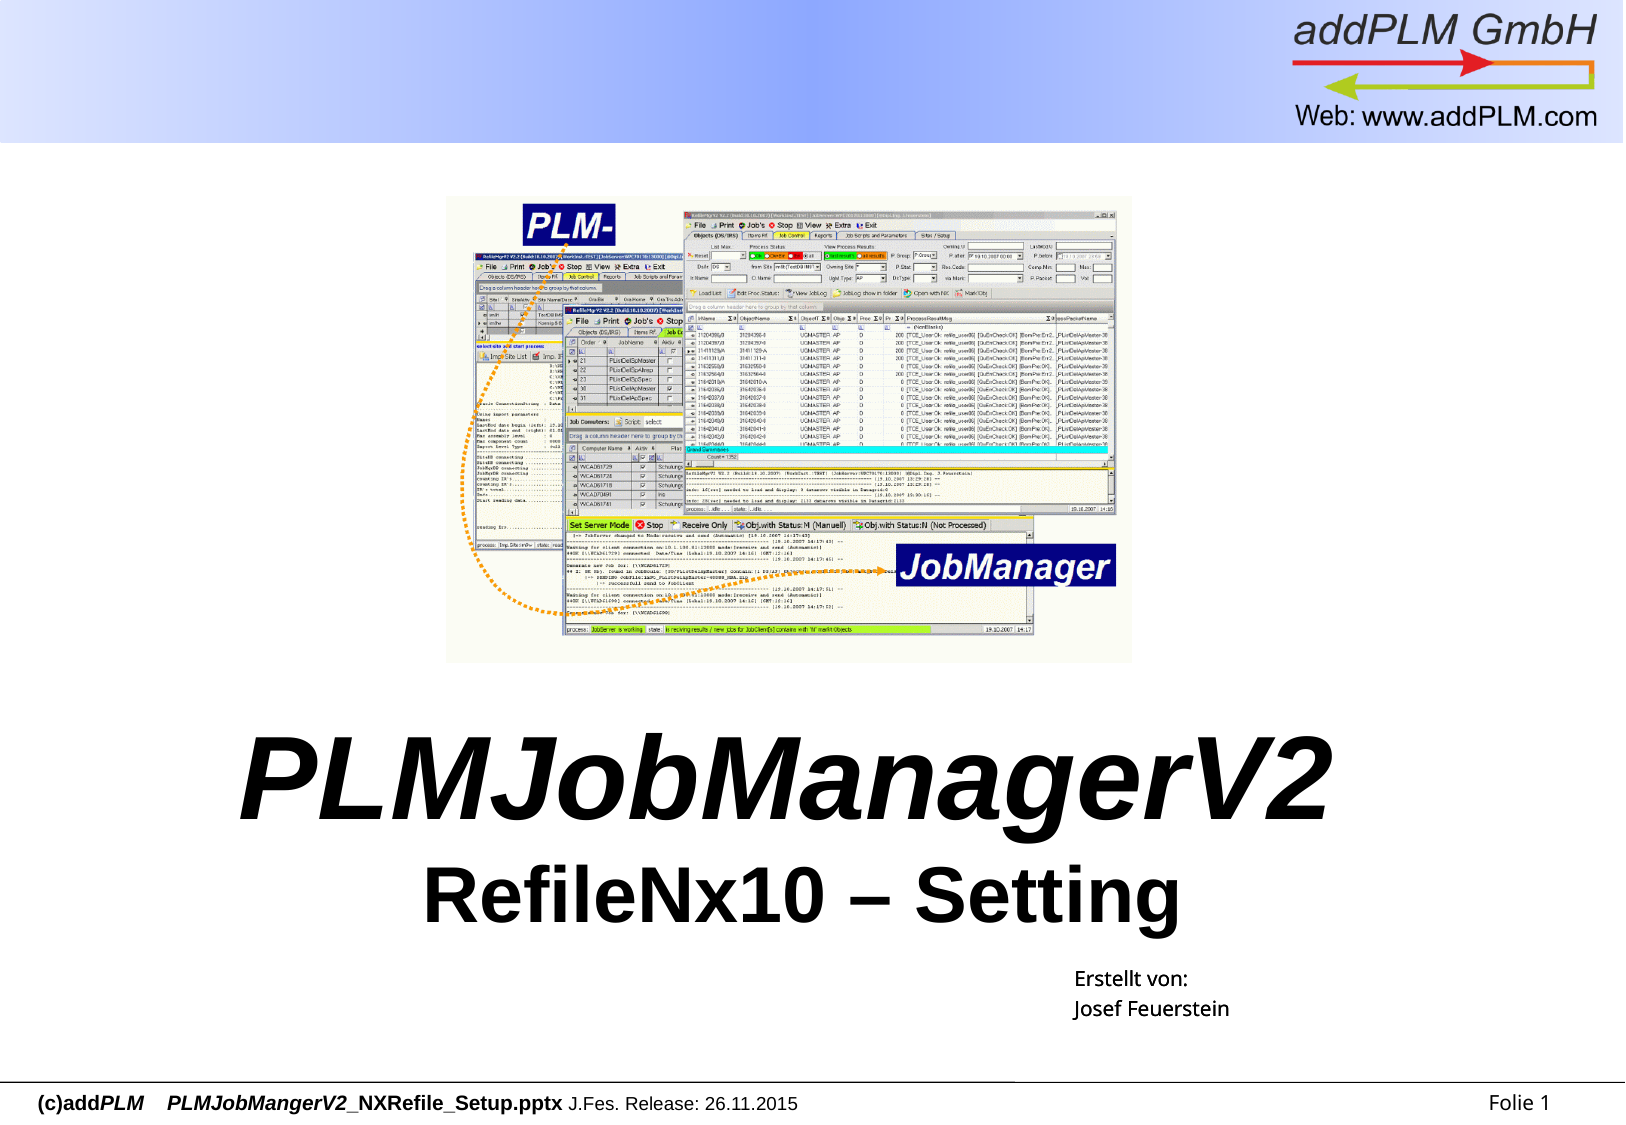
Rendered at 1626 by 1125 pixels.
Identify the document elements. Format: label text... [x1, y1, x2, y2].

text_box Erstellt von: Josef Feuerstein [1058, 964, 1441, 1028]
picture [446, 196, 1132, 663]
slide_number Folie 1 [1228, 1081, 1568, 1125]
picture [1292, 13, 1597, 126]
title PLMJobManagerV2 RefileNx10 – Setting [174, 639, 1431, 1000]
